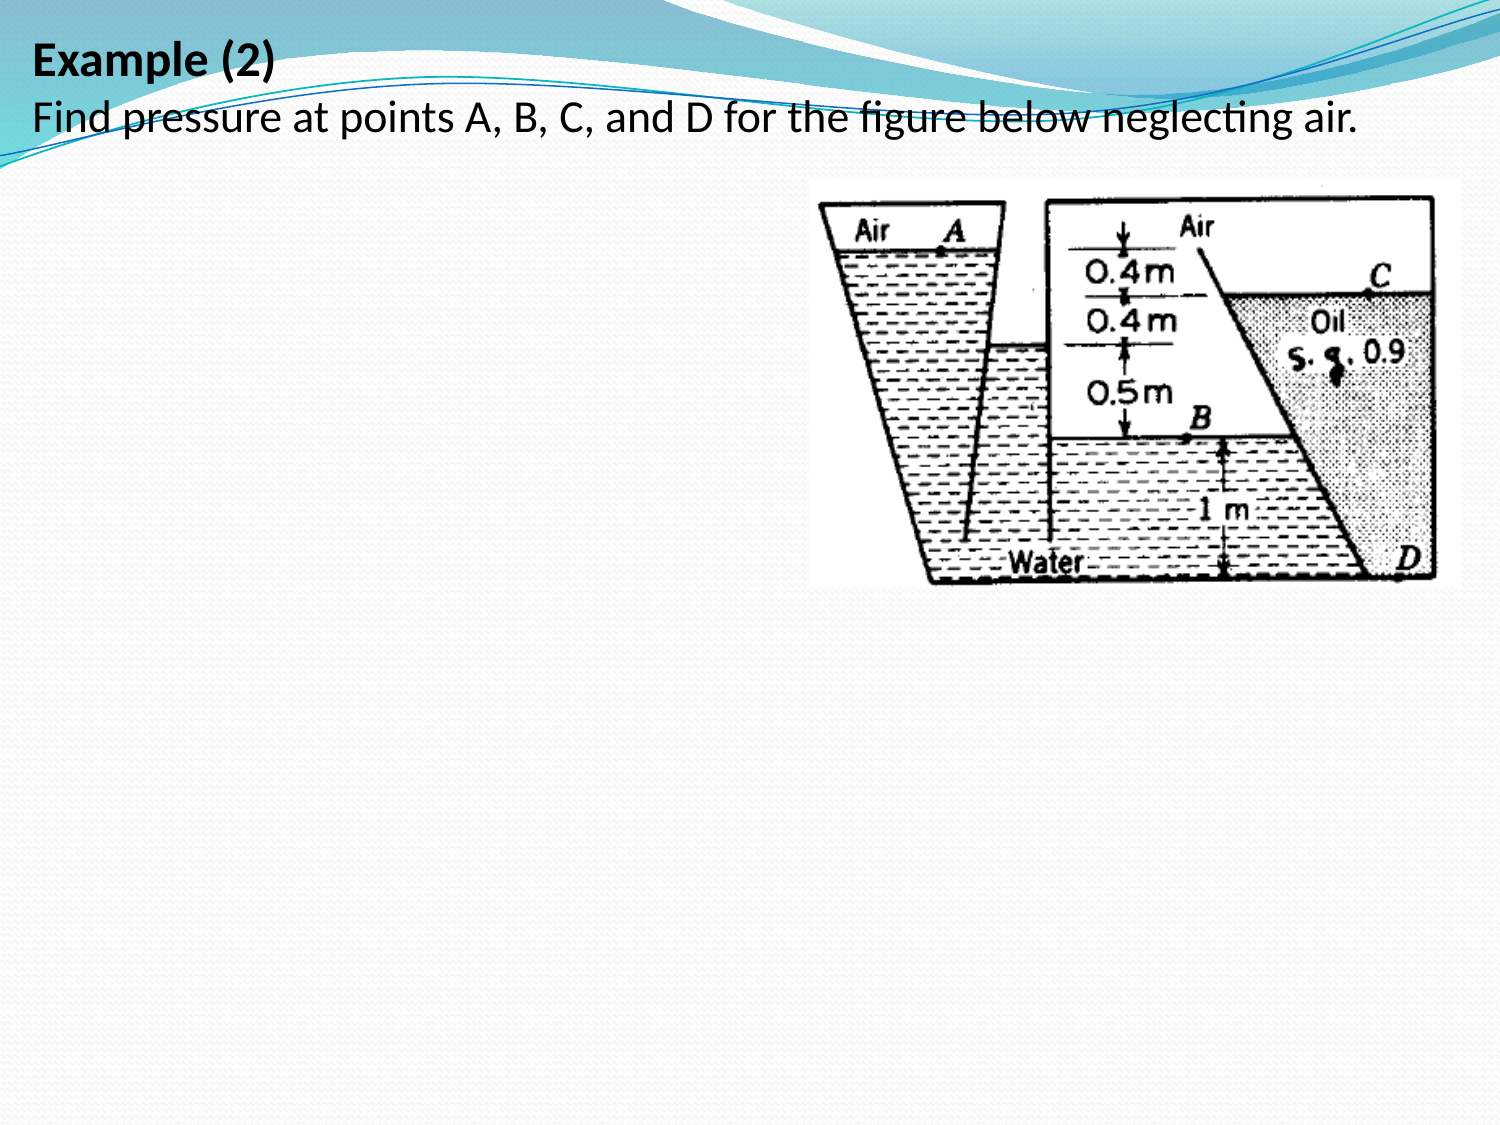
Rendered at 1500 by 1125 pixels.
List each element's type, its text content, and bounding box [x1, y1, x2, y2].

text_box Example (2) Find pressure at points A, B, C, and D for the figure below neglecting air. [17, 19, 1483, 149]
picture [808, 179, 1461, 587]
